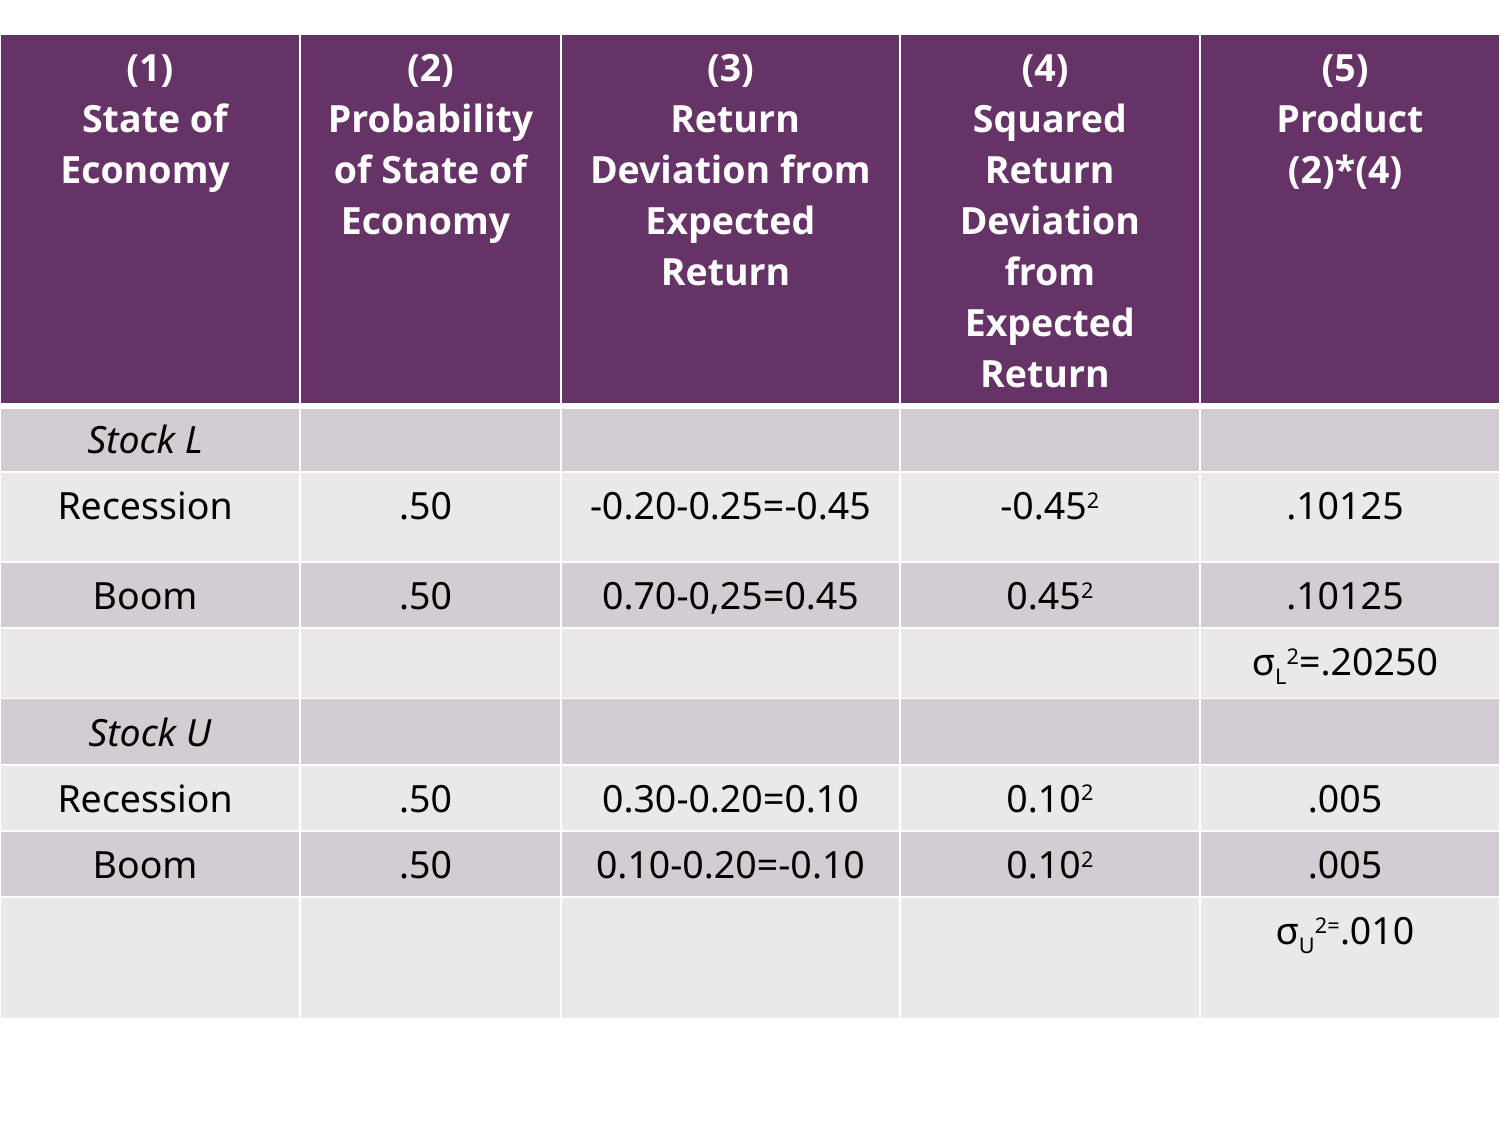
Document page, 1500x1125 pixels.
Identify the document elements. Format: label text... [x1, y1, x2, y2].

table_cell Stock L [1, 409, 299, 471]
table_cell Boom [1, 563, 299, 627]
table_header (3) Return Deviation from Expected Return [562, 35, 899, 403]
table_cell σU2=.010 [1201, 898, 1499, 1018]
table_cell 0.102 [901, 766, 1199, 830]
table_cell .005 [1201, 766, 1499, 830]
table_cell Stock U [1, 699, 299, 764]
table_header (1) State of Economy [1, 35, 299, 403]
table_cell .50 [301, 563, 560, 627]
table_header (2) Probability of State of Economy [301, 35, 560, 403]
table_cell [1, 629, 299, 698]
table_cell .10125 [1201, 563, 1499, 627]
table_cell [301, 898, 560, 1018]
table_cell 0.30-0.20=0.10 [562, 766, 899, 830]
table_cell [901, 409, 1199, 471]
table_cell [301, 699, 560, 764]
table_cell .50 [301, 473, 560, 561]
table_cell Recession [1, 766, 299, 830]
table_cell [901, 898, 1199, 1018]
table_cell .50 [301, 832, 560, 896]
table_header (4) Squared Return Deviation from Expected Return [901, 35, 1199, 403]
table_cell 0.70-0,25=0.45 [562, 563, 899, 627]
table_cell Boom [1, 832, 299, 896]
table_cell 0.452 [901, 563, 1199, 627]
table_cell [562, 699, 899, 764]
table_cell σL2=.20250 [1201, 629, 1499, 698]
table_cell .005 [1201, 832, 1499, 896]
table_cell [901, 699, 1199, 764]
table_cell [1201, 699, 1499, 764]
table_cell [301, 629, 560, 698]
table_cell [301, 409, 560, 471]
table_cell -0.452 [901, 473, 1199, 561]
table_cell [1201, 409, 1499, 471]
table_cell [1, 898, 299, 1018]
table_cell [562, 898, 899, 1018]
table_cell -0.20-0.25=-0.45 [562, 473, 899, 561]
table_cell Recession [1, 473, 299, 561]
table_cell .10125 [1201, 473, 1499, 561]
table_cell 0.10-0.20=-0.10 [562, 832, 899, 896]
table_cell 0.102 [901, 832, 1199, 896]
table_cell [562, 629, 899, 698]
table_header (5) Product (2)*(4) [1201, 35, 1499, 403]
table_cell [562, 409, 899, 471]
table_cell .50 [301, 766, 560, 830]
table_cell [901, 629, 1199, 698]
